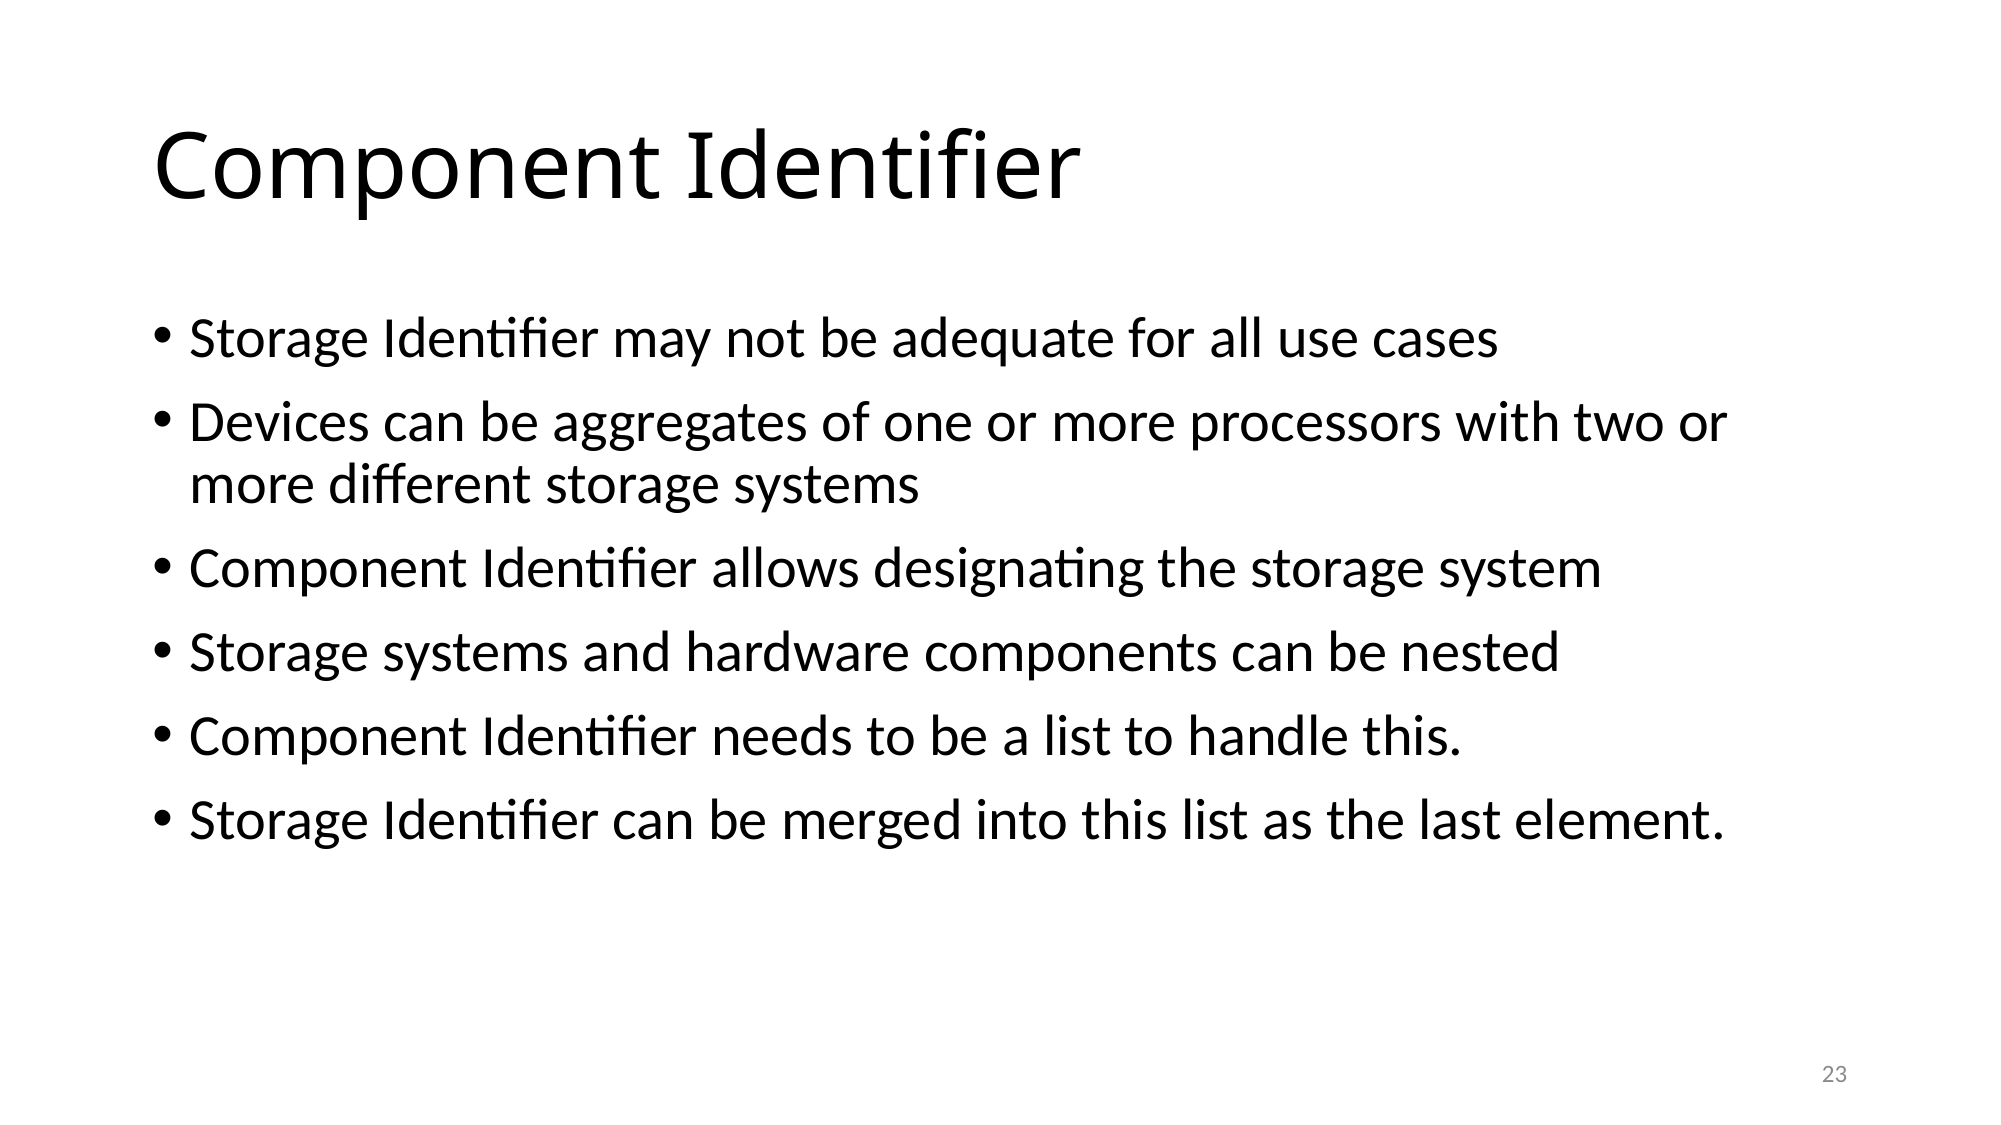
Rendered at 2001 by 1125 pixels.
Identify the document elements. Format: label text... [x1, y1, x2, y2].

list Storage Identifier may not be adequate for all use cases Devices can be aggregates of one or more processors with two or more different storage systems Component Identifier allows designating the storage system Storage systems and hardware components can be nested Component Identifier needs to be a list to handle this. Storage Identifier can be merged into this list as the last element. [137, 299, 1863, 1014]
slide_number 23 [1412, 1042, 1863, 1103]
title Component Identifier [137, 59, 1863, 278]
